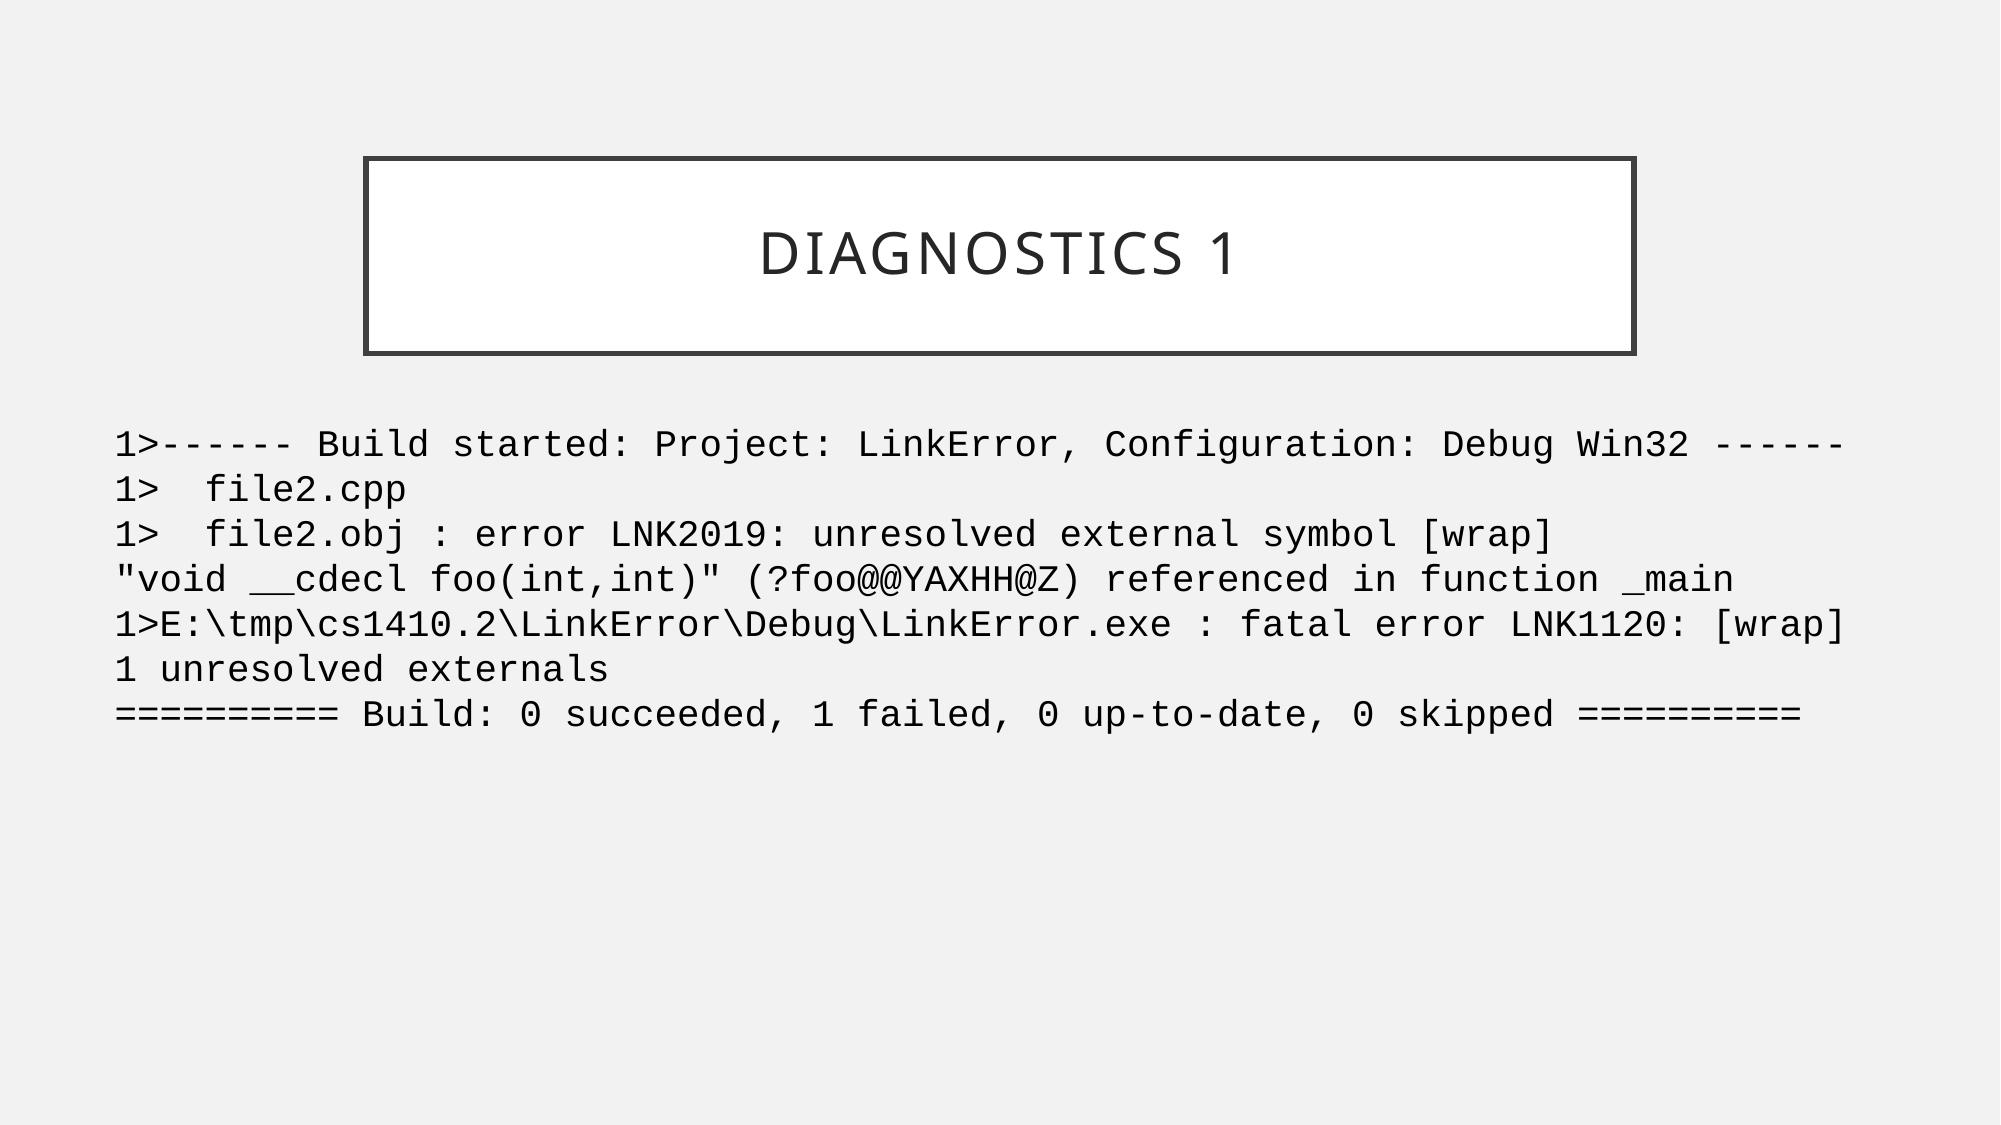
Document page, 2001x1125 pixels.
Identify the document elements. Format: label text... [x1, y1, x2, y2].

title Diagnostics 1 [363, 156, 1637, 356]
text_box 1>------ Build started: Project: LinkError, Configuration: Debug Win32 ------ 1> file2.cpp 1> file2.obj : error LNK2019: unresolved external symbol [wrap] "void __cdecl foo(int,int)" (?foo@@YAXHH@Z) referenced in function _main 1>E:\tmp\cs1410.2\LinkError\Debug\LinkError.exe : fatal error LNK1120: [wrap] 1 unresolved externals ========== Build: 0 succeeded, 1 failed, 0 up-to-date, 0 skipped ========== [99, 412, 1900, 742]
